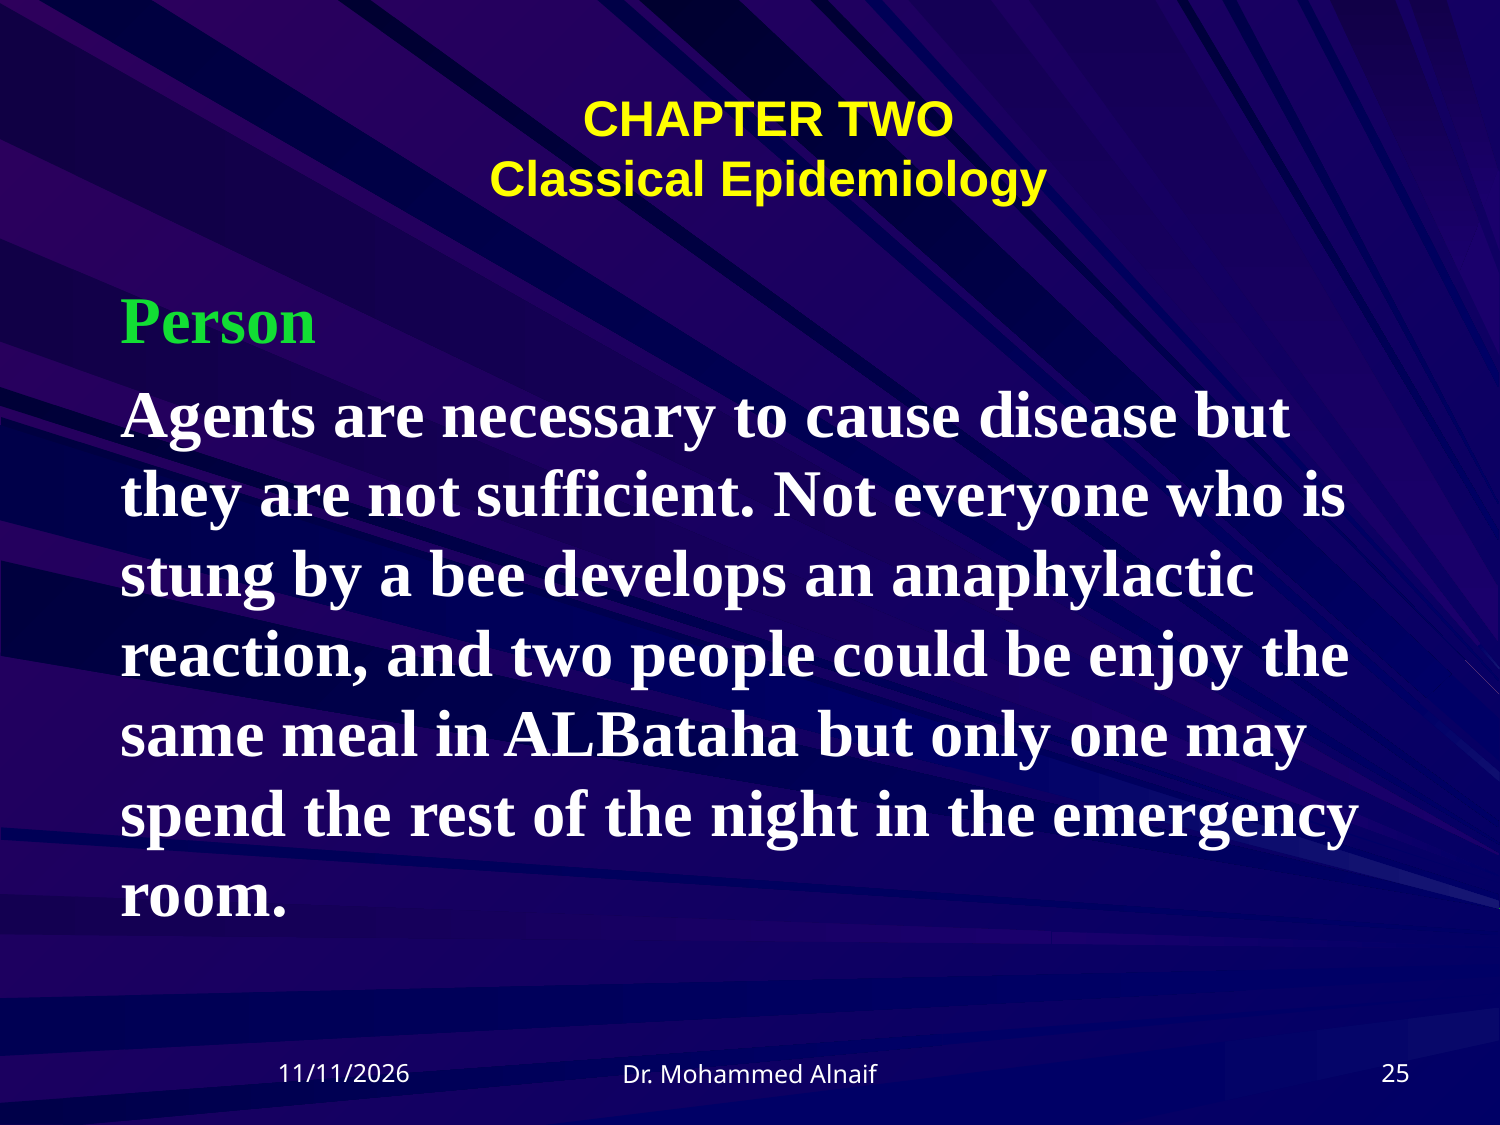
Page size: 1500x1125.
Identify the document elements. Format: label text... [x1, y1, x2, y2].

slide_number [74, 1023, 426, 1100]
subtitle Person Agents are necessary to cause disease but they are not sufficient. Not everyone who is stung by a bee develops an anaphylactic reaction, and two people could be enjoy the same meal in ALBataha but only one may spend the rest of the night in the emergency room. [105, 269, 1430, 965]
title CHAPTER TWO Classical Epidemiology [93, 23, 1444, 270]
footer Dr. Mohammed Alnaif [512, 1024, 988, 1101]
slide_number 25 [1074, 1023, 1426, 1100]
